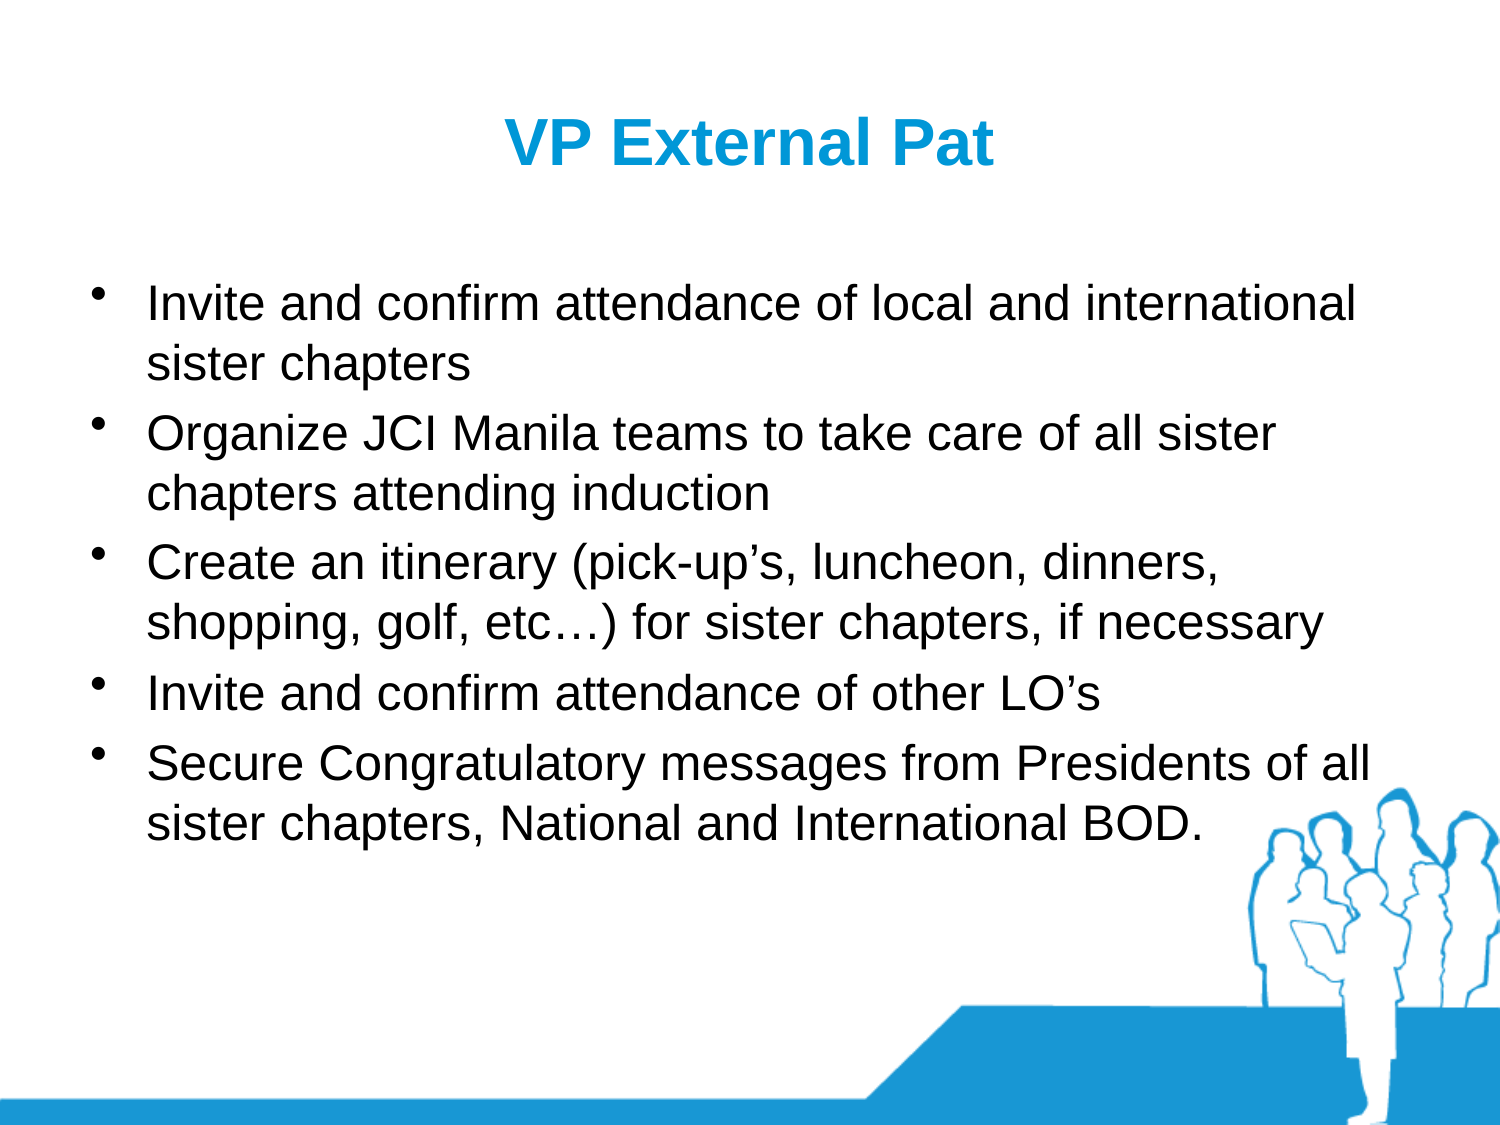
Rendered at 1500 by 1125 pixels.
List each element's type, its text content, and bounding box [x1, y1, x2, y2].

title VP External Pat [74, 44, 1426, 233]
list Invite and confirm attendance of local and international sister chapters Organize JCI Manila teams to take care of all sister chapters attending induction Create an itinerary (pick-up’s, luncheon, dinners, shopping, golf, etc…) for sister chapters, if necessary Invite and confirm attendance of other LO’s Secure Congratulatory messages from Presidents of all sister chapters, National and International BOD. [74, 262, 1426, 1006]
picture [0, 0, 1500, 1125]
